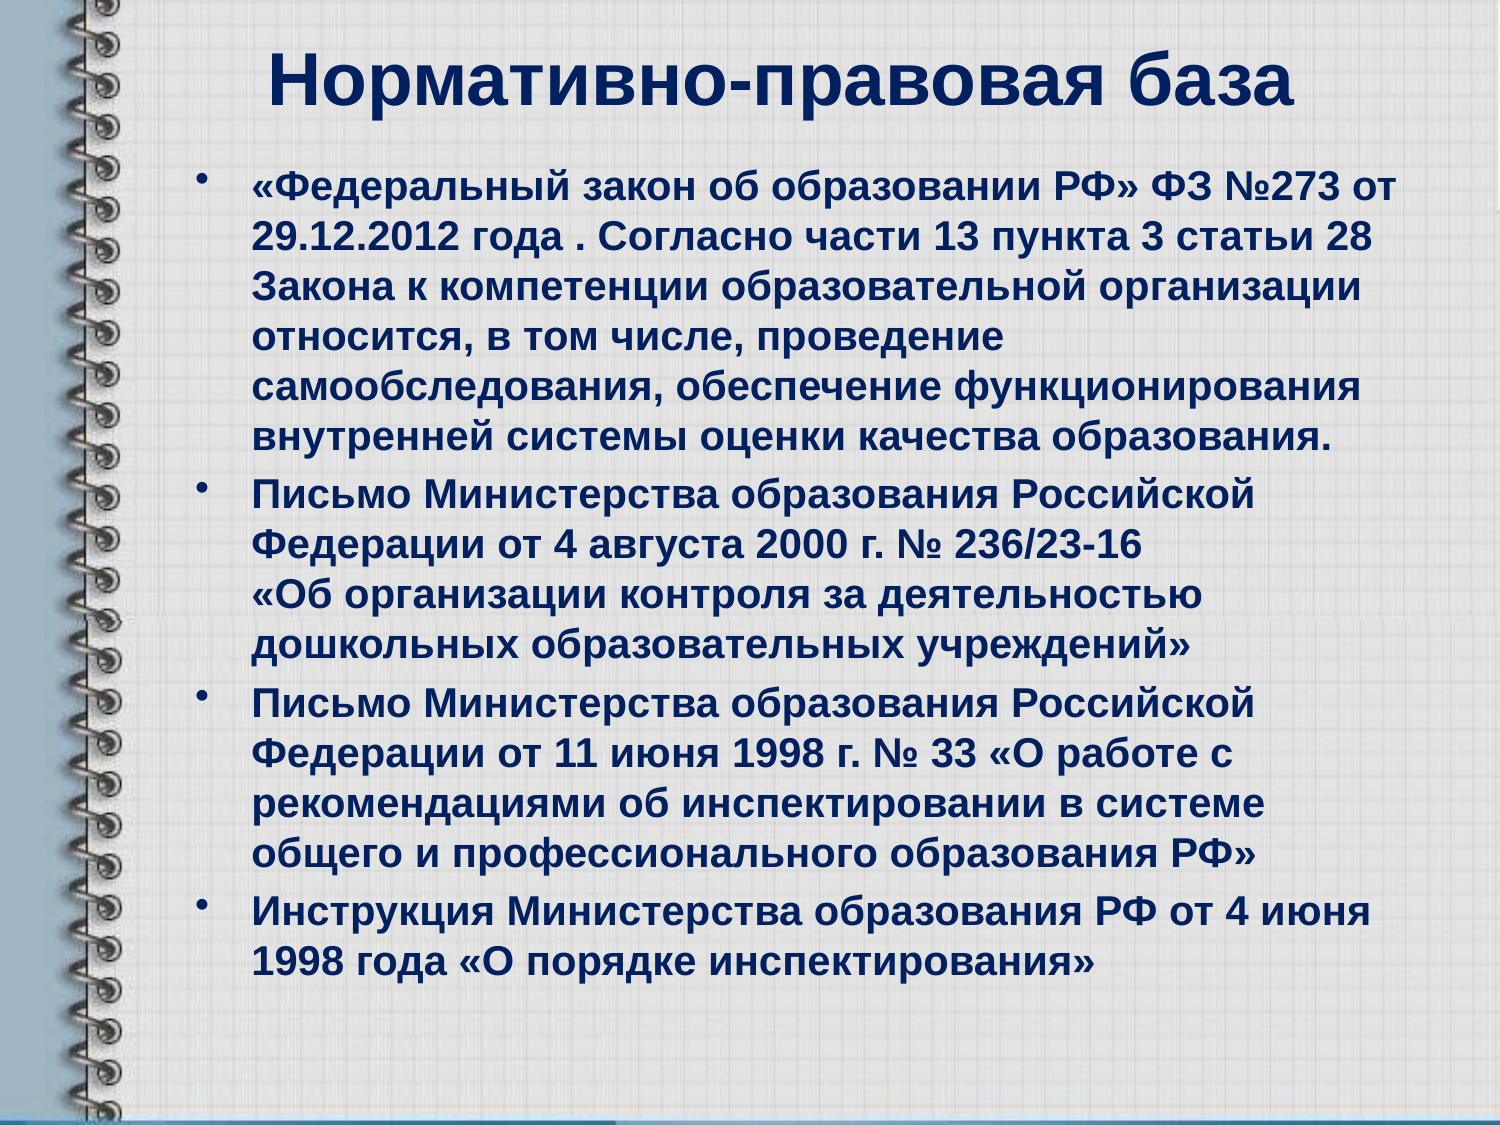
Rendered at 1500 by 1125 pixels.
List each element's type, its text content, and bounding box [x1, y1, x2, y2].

picture [0, 0, 1500, 1125]
title Нормативно-правовая база [119, 3, 1443, 148]
list «Федеральный закон об образовании РФ» ФЗ №273 от 29.12.2012 года . Согласно части 13 пункта 3 статьи 28 Закона к компетенции образовательной организации относится, в том числе, проведение самообследования, обеспечение функционирования внутренней системы оценки качества образования. Письмо Министерства образования Российской Федерации от 4 августа 2000 г. № 236/23-16 «Об организации контроля за деятельностью дошкольных образовательных учреждений» Письмо Министерства образования Российской Федерации от 11 июня 1998 г. № 33 «О работе с рекомендациями об инспектировании в системе общего и профессионального образования РФ» Инструкция Министерства образования РФ от 4 июня 1998 года «О порядке инспектирования» [179, 151, 1443, 927]
